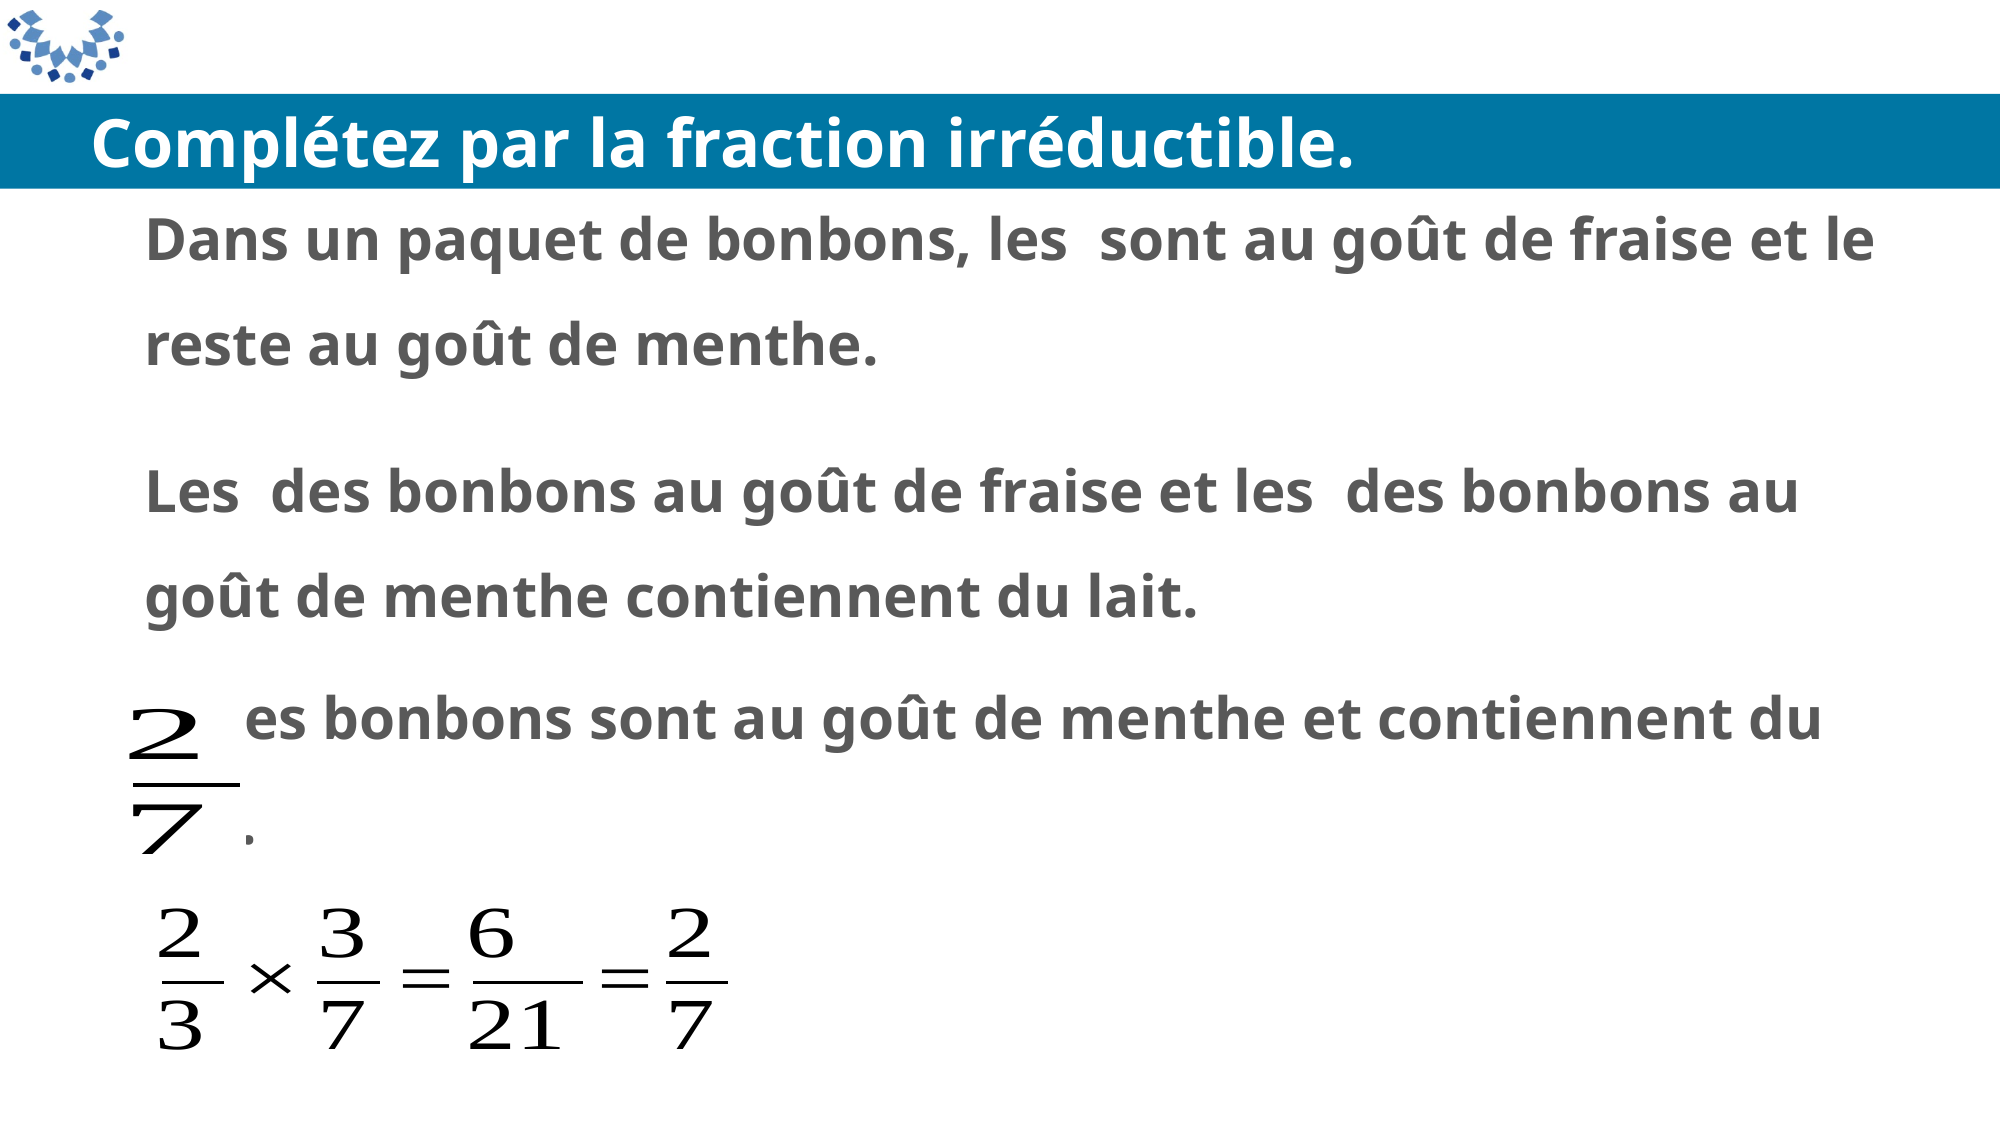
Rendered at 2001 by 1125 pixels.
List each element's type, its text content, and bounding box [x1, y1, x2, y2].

text_box Complétez par la fraction irréductible. [0, 93, 2000, 189]
picture [0, 10, 129, 87]
